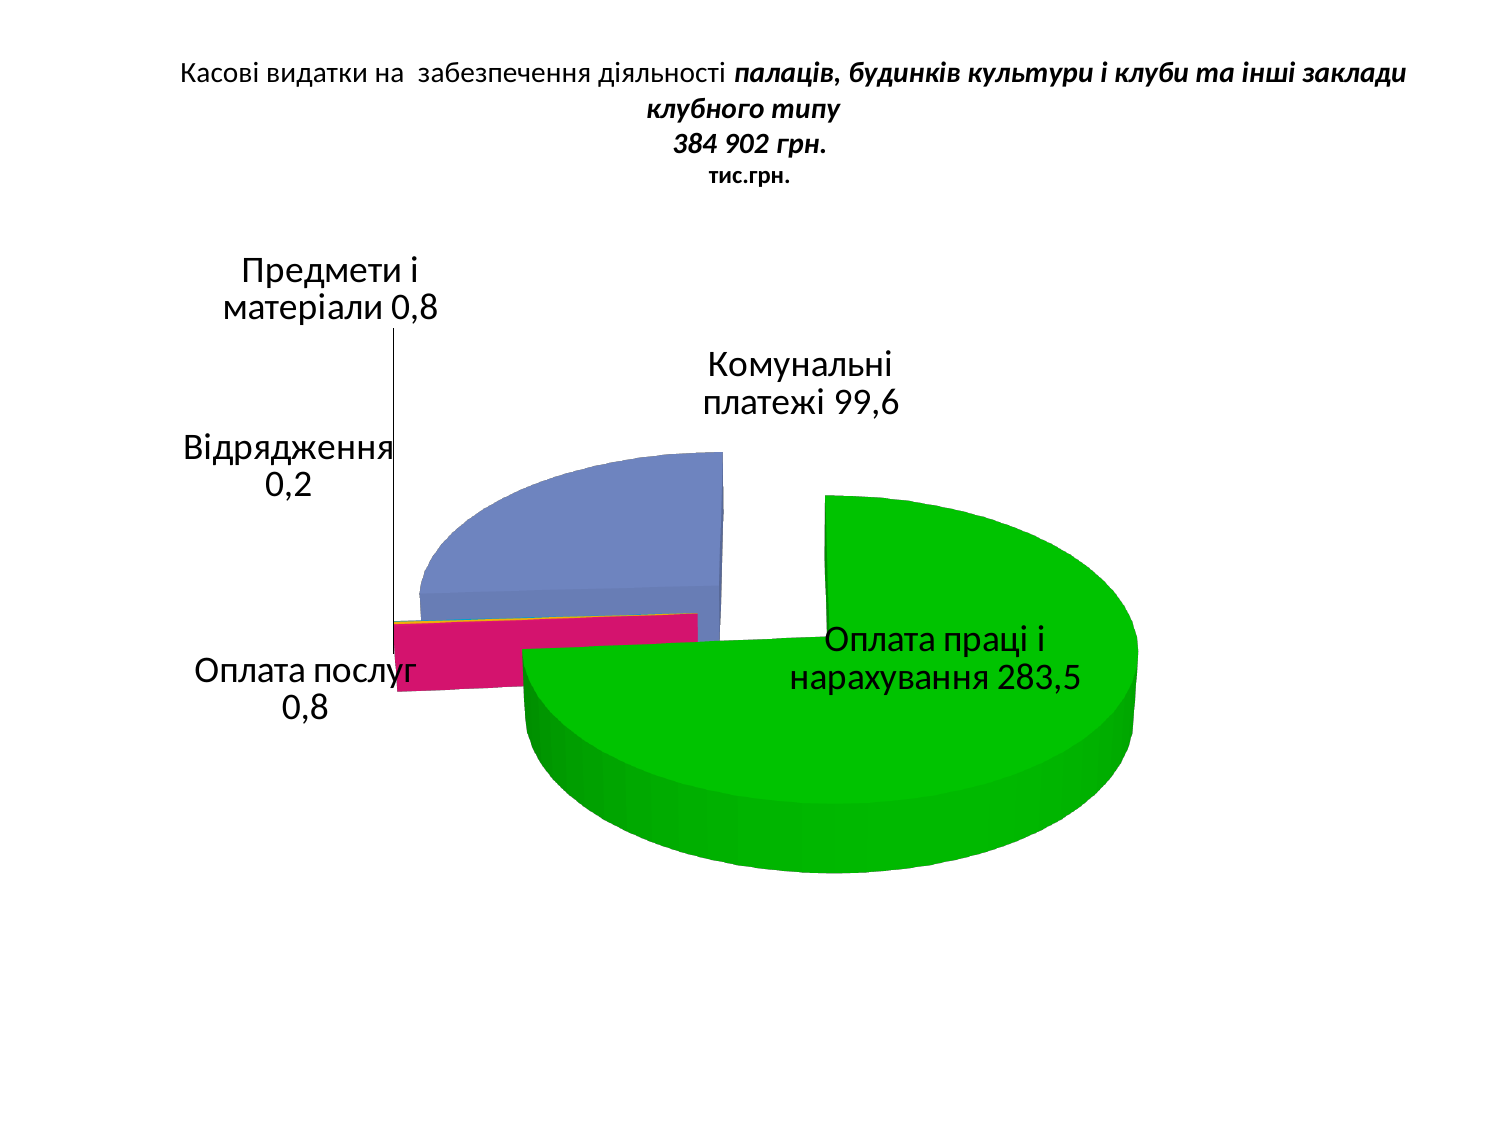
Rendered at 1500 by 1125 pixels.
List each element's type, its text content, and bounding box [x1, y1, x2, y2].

title Касові видатки на забезпечення діяльності палаців, будинків культури і клуби та інші заклади клубного типу 384 902 грн. тис.грн. [75, 45, 1425, 231]
chart [76, 231, 1427, 1083]
